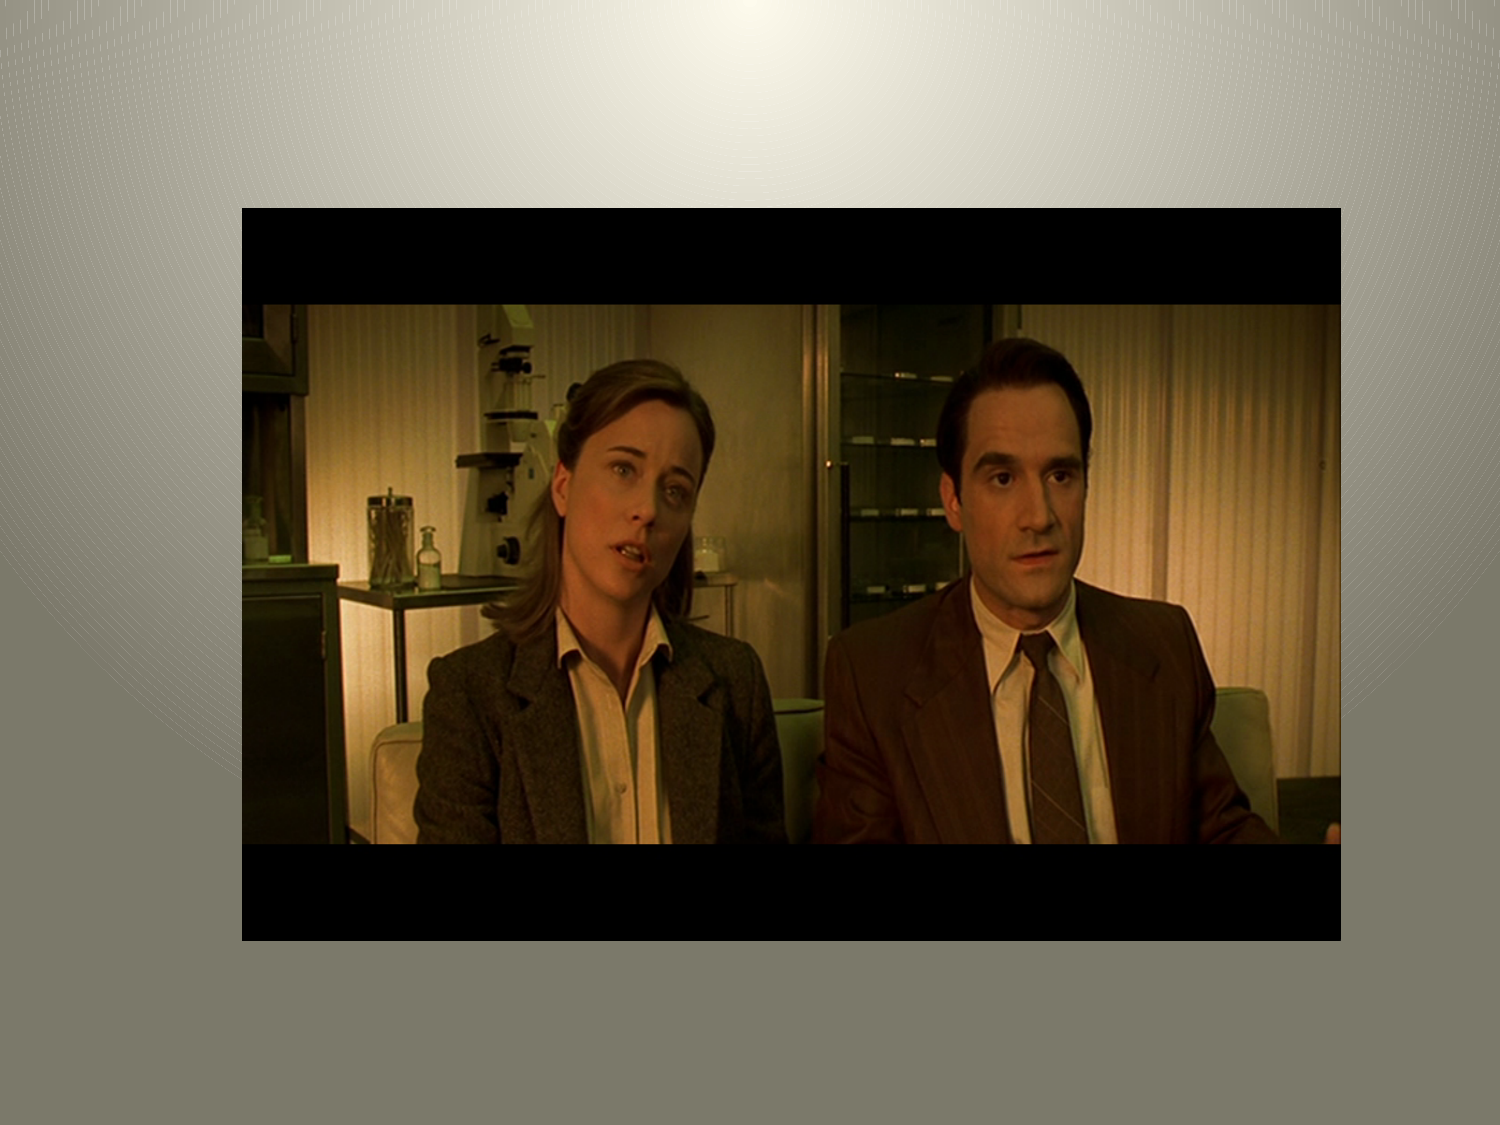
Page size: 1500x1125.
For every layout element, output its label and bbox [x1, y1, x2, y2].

picture [241, 207, 1341, 941]
